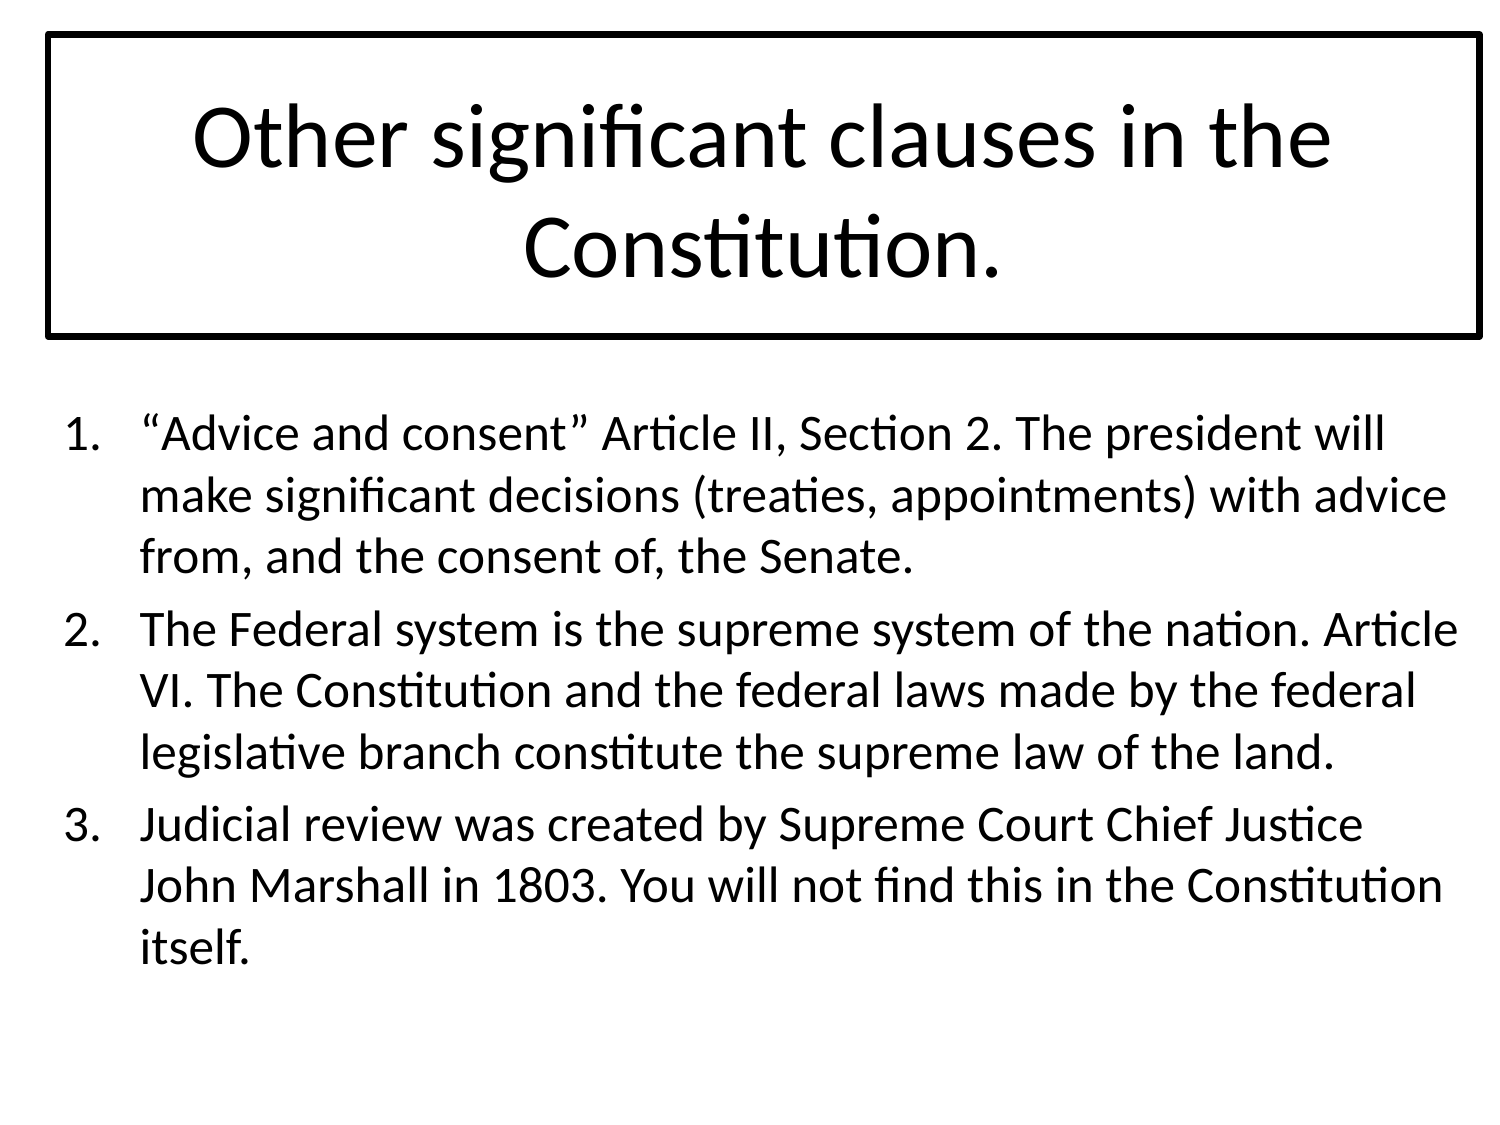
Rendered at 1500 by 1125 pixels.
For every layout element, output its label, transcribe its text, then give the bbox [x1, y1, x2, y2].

subtitle “Advice and consent” Article II, Section 2. The president will make significant decisions (treaties, appointments) with advice from, and the consent of, the Senate. The Federal system is the supreme system of the nation. Article VI. The Constitution and the federal laws made by the federal legislative branch constitute the supreme law of the land. Judicial review was created by Supreme Court Chief Justice John Marshall in 1803. You will not find this in the Constitution itself. [48, 391, 1480, 1040]
title Other significant clauses in the Constitution. [48, 34, 1480, 337]
